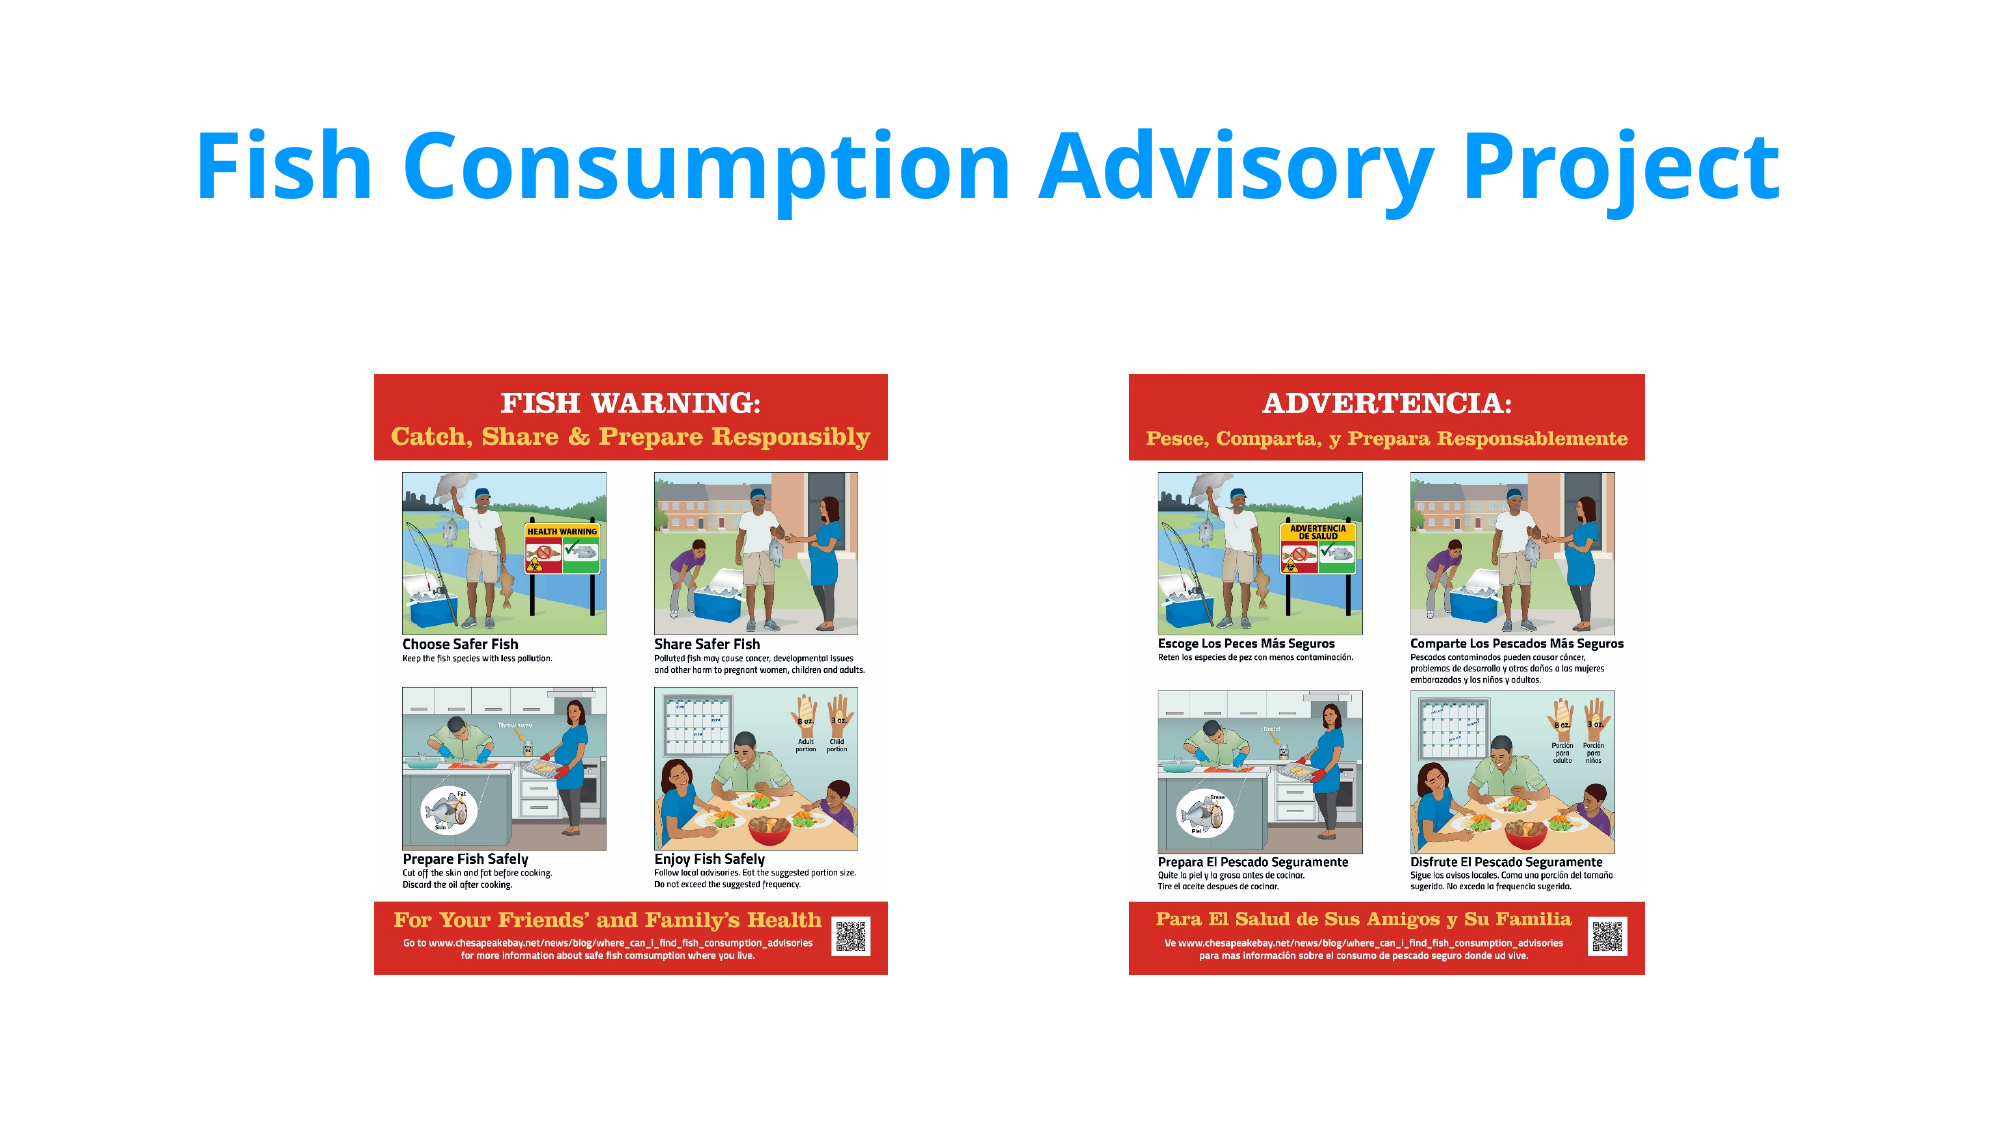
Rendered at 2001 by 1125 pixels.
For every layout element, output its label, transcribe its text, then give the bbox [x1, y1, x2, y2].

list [1129, 374, 1645, 975]
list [373, 374, 888, 975]
title Fish Consumption Advisory Project [137, 59, 1863, 278]
